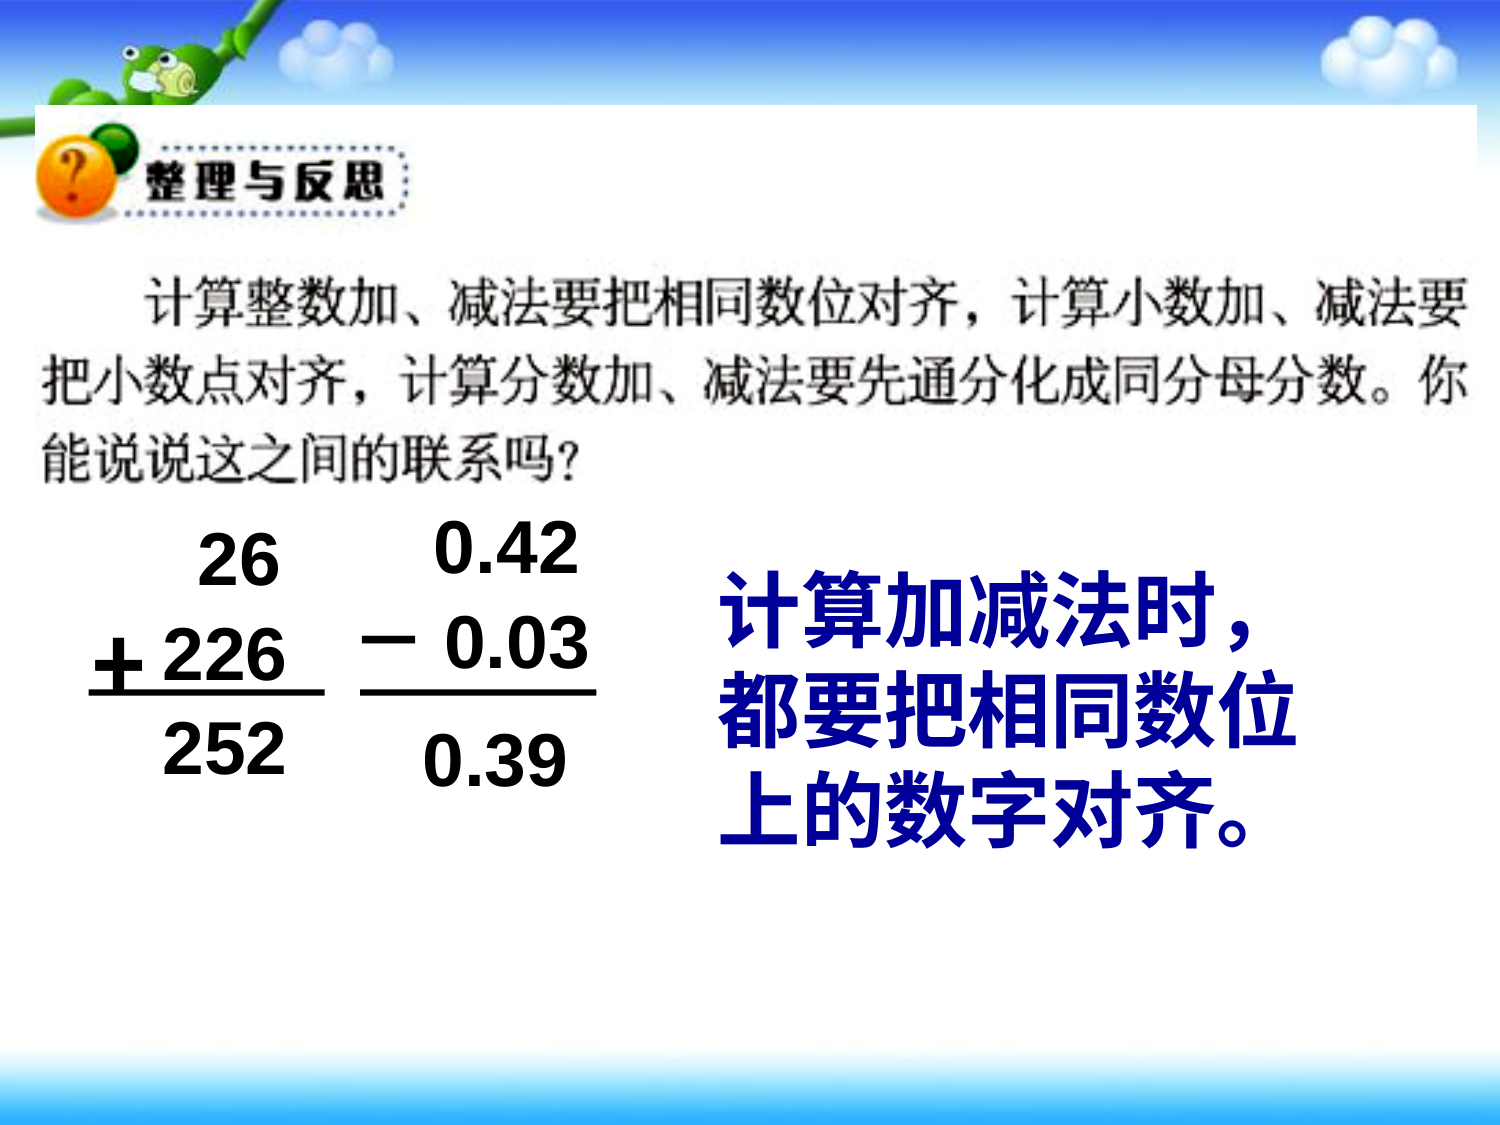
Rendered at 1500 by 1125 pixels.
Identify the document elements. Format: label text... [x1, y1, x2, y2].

text_box －0.03 [336, 586, 632, 691]
text_box 0.42 [419, 509, 633, 597]
text_box 226 [197, 597, 361, 692]
text_box 计算加减法时，都要把相同数位上的数字对齐。 [702, 550, 1329, 866]
picture [0, 0, 1500, 1125]
text_box 0.39 [407, 704, 621, 809]
text_box 26 [183, 509, 325, 597]
text_box ﹢ [41, 562, 197, 728]
text_box 252 [147, 692, 361, 798]
